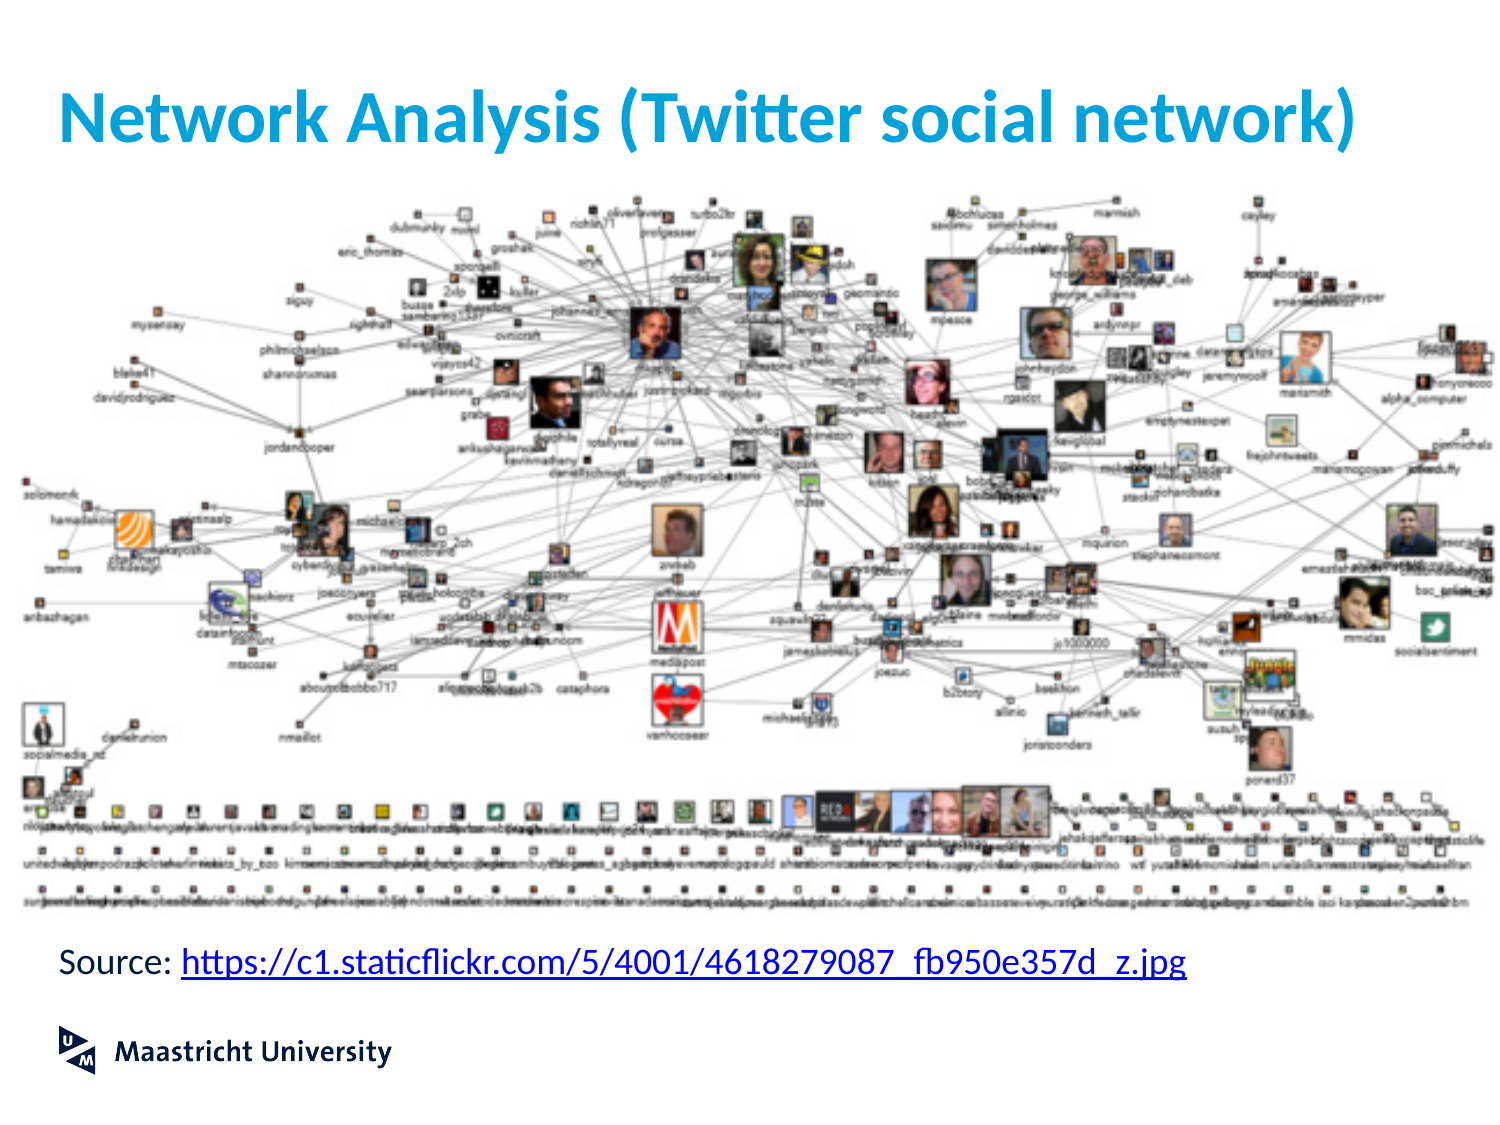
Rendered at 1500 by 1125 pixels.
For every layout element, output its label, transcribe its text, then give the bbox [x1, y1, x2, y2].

picture [59, 1012, 405, 1096]
title Network Analysis (Twitter social network) [59, 67, 1425, 190]
picture [17, 191, 1500, 918]
list Source: https://c1.staticflickr.com/5/4001/4618279087_fb950e357d_z.jpg [59, 925, 1425, 993]
